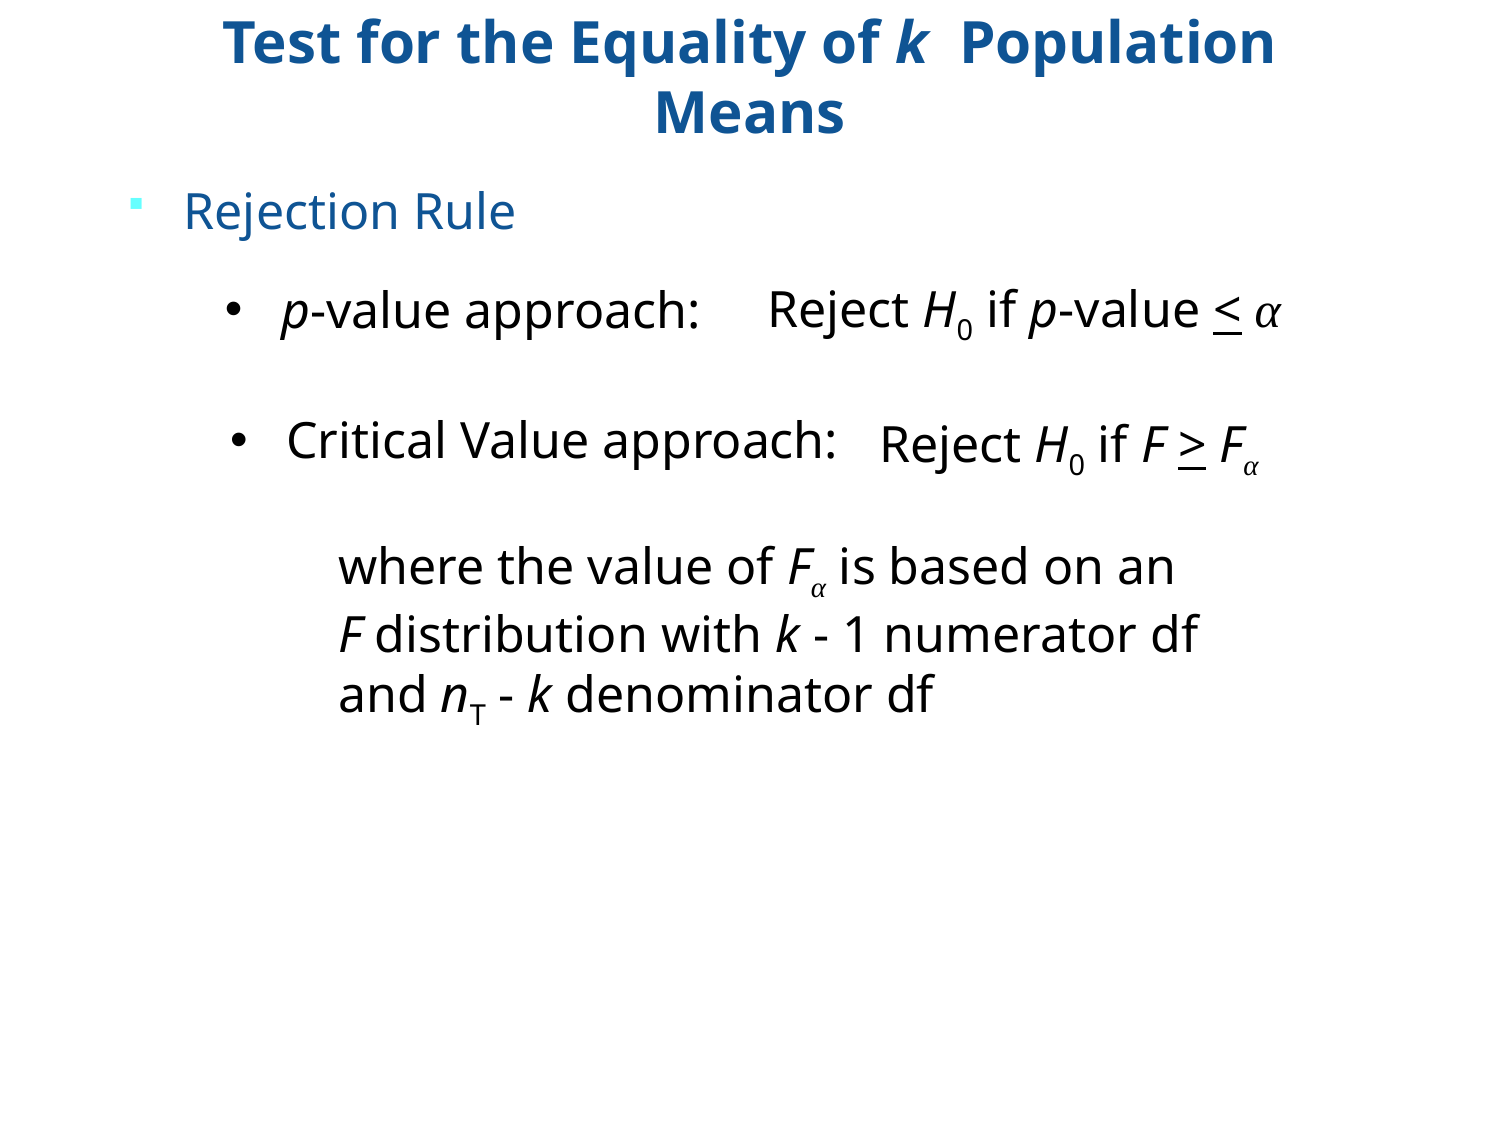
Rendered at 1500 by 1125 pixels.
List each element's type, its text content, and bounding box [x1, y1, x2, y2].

text_box Critical Value approach: [215, 401, 854, 477]
text_box where the value of Fα is based on an F distribution with k - 1 numerator df and nT - k denominator df [323, 527, 1214, 739]
text_box Reject H0 if p-value < α [740, 270, 1308, 354]
text_box Rejection Rule [112, 171, 1388, 262]
text_box Test for the Equality of k Population Means [112, 8, 1388, 143]
text_box p-value approach: [210, 271, 716, 346]
text_box Reject H0 if F > Fα [864, 405, 1274, 489]
